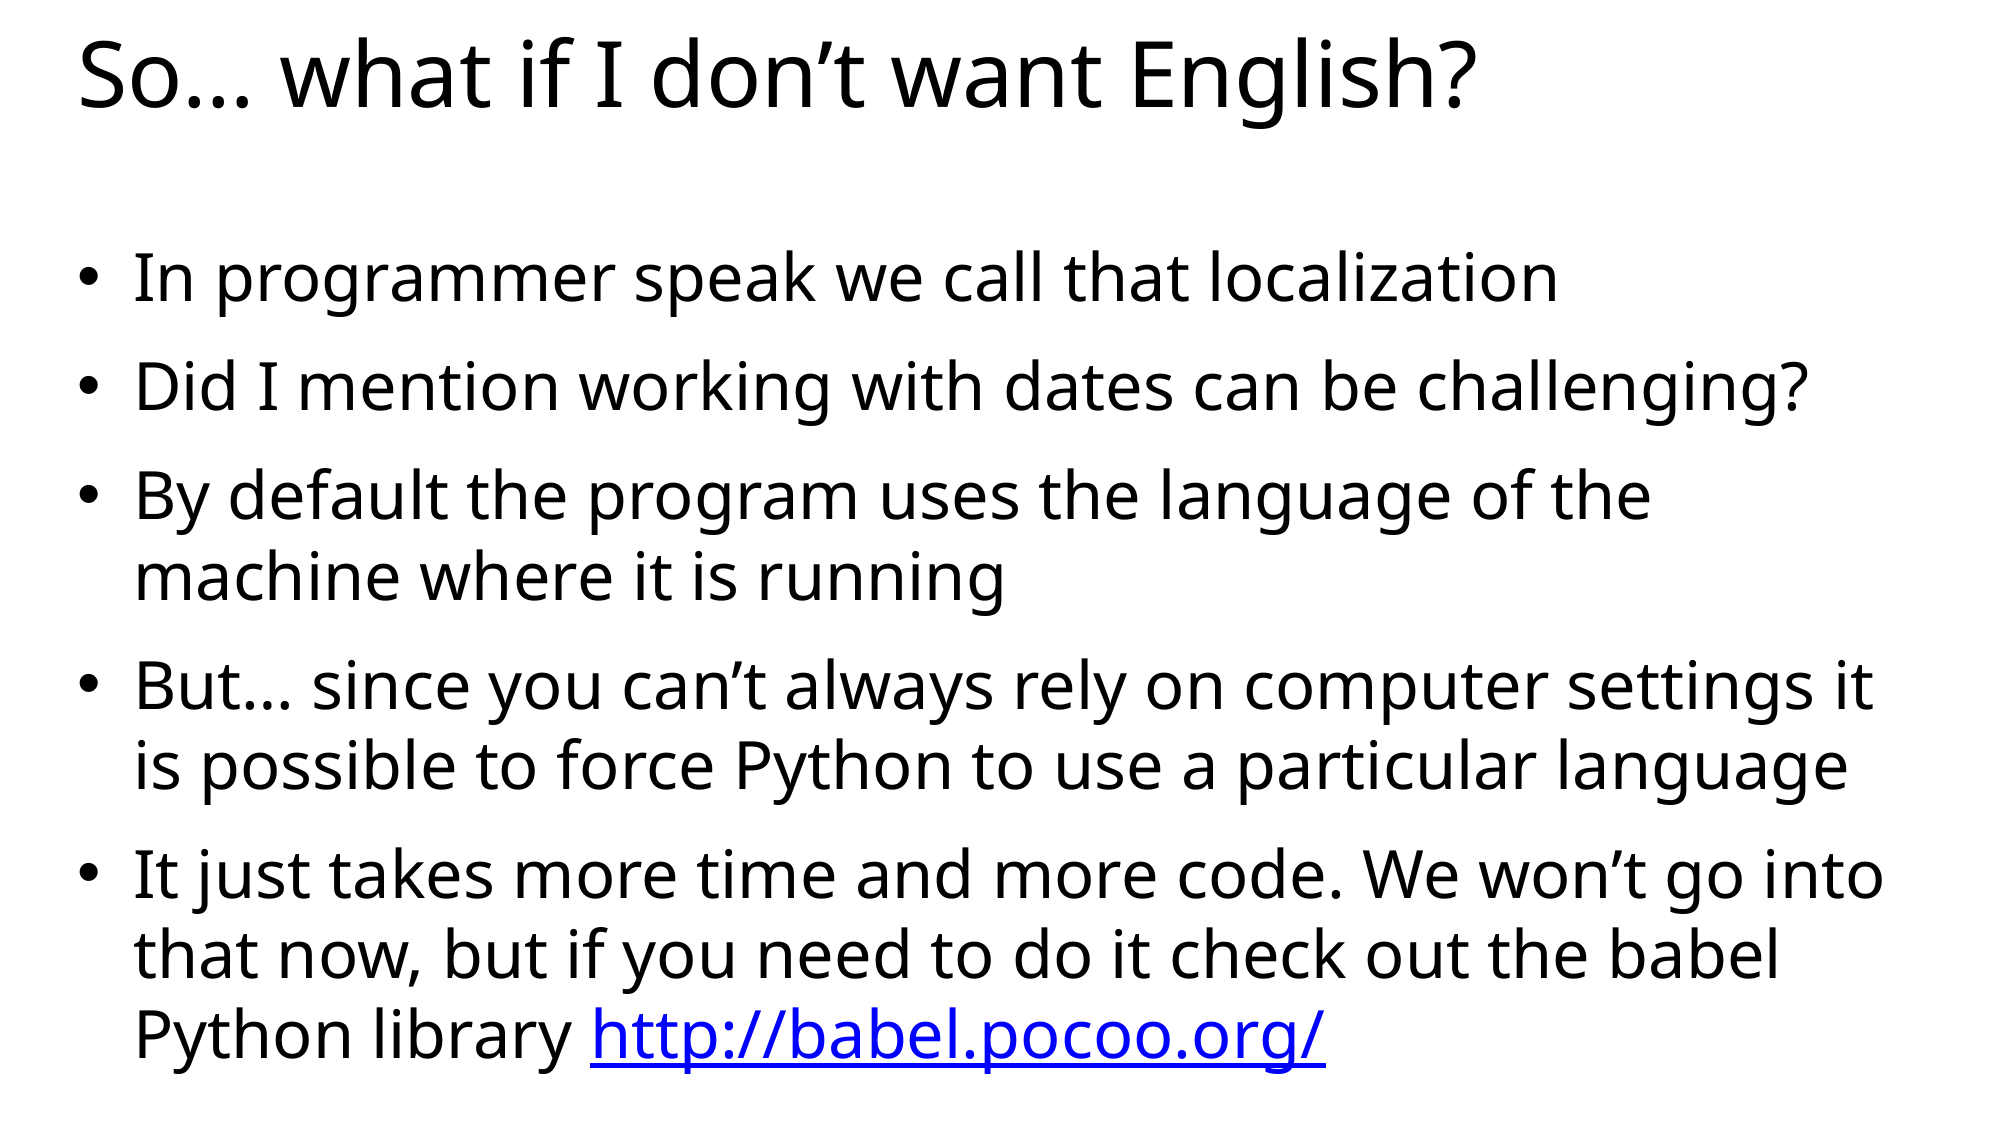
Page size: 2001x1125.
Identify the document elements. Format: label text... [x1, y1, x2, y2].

list In programmer speak we call that localization Did I mention working with dates can be challenging? By default the program uses the language of the machine where it is running But… since you can’t always rely on computer settings it is possible to force Python to use a particular language It just takes more time and more code. We won’t go into that now, but if you need to do it check out the babel Python library http://babel.pocoo.org/ [62, 227, 1953, 1096]
title So… what if I don’t want English? [62, 29, 1953, 205]
